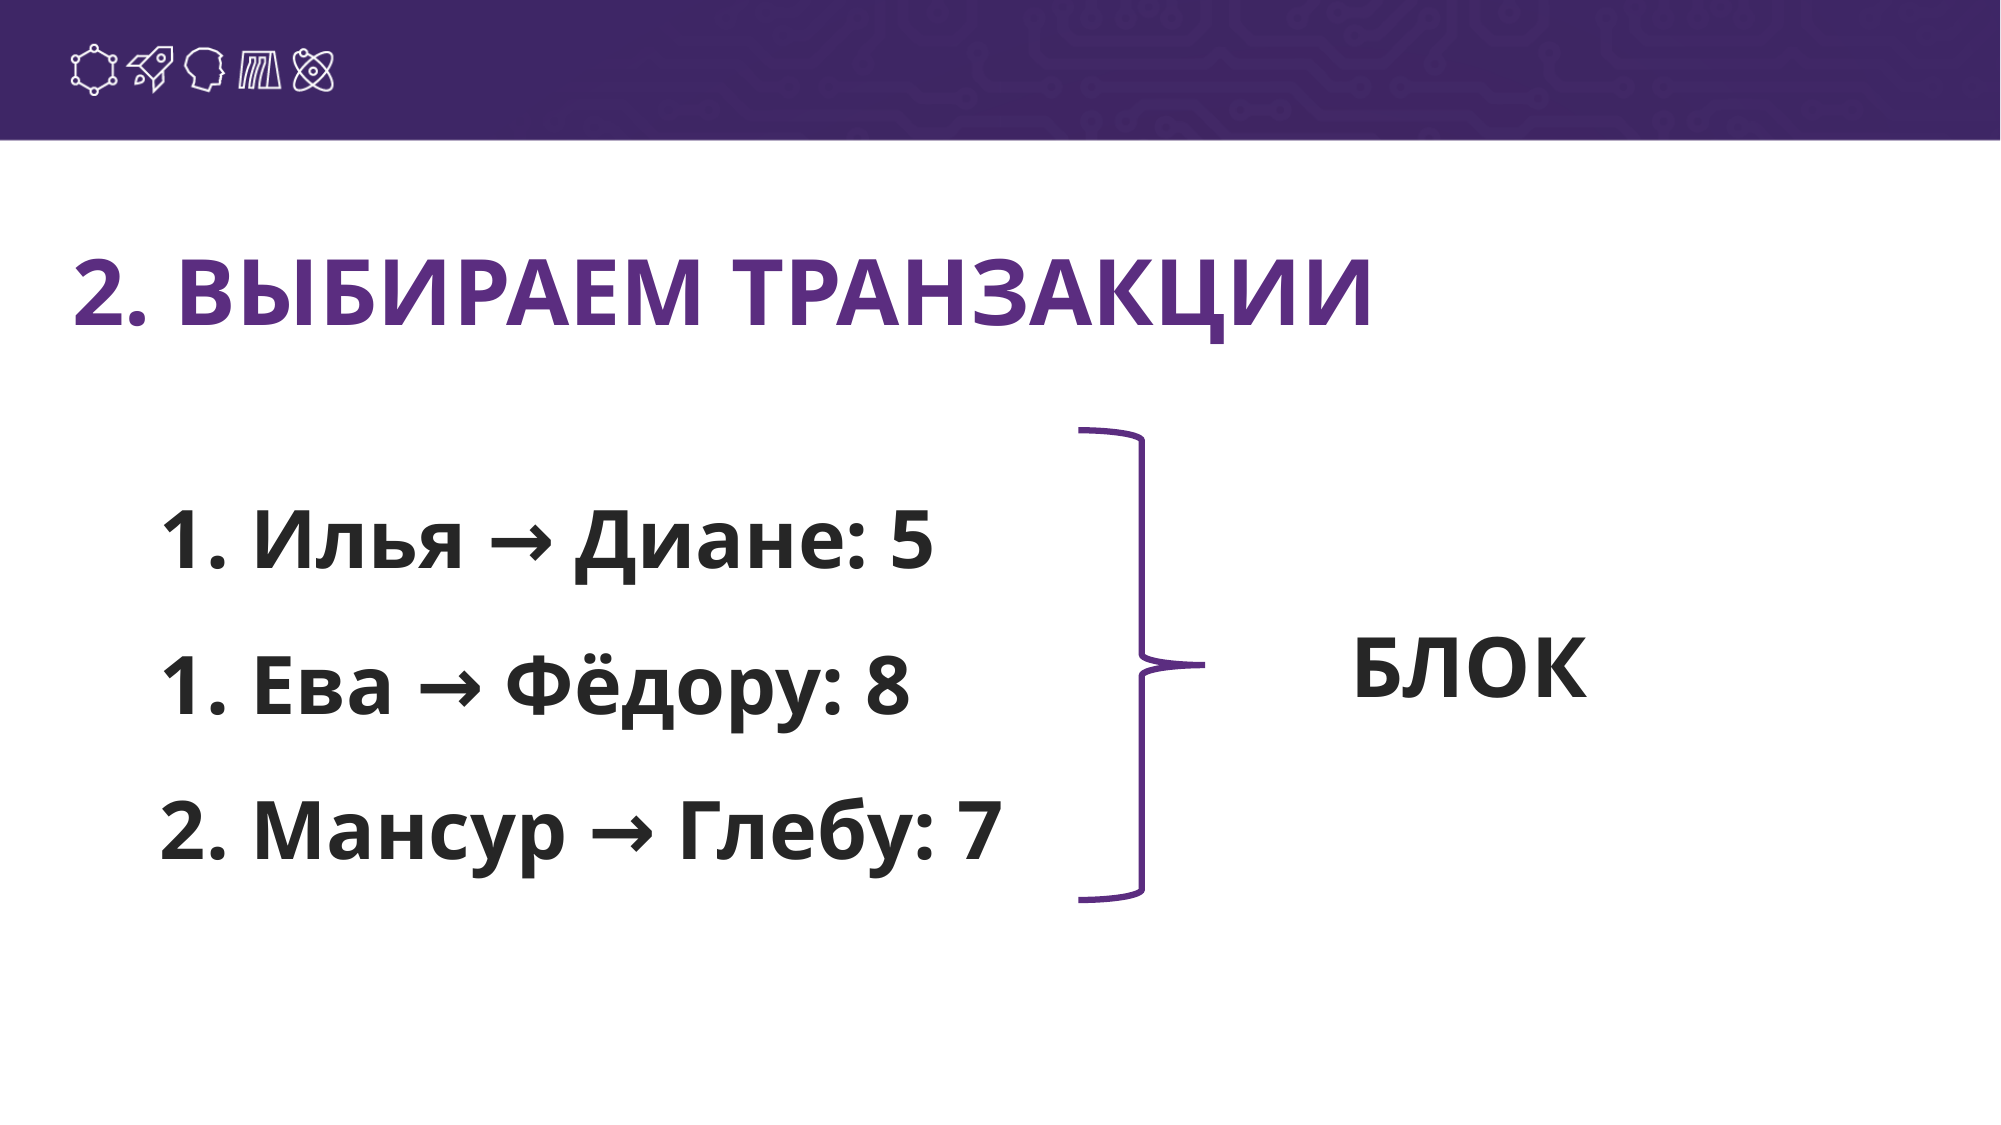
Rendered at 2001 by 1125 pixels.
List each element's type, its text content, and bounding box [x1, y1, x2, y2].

text_box [1078, 429, 1206, 901]
title 2. ВЫБИРАЕМ ТРАНЗАКЦИИ [57, 187, 1943, 405]
text_box БЛОК [1335, 607, 1627, 722]
picture [0, 0, 2001, 1125]
text_box 1. Илья → Диане: 5 1. Ева → Фёдору: 8 2. Мансур → Глебу: 7 [145, 430, 1078, 885]
